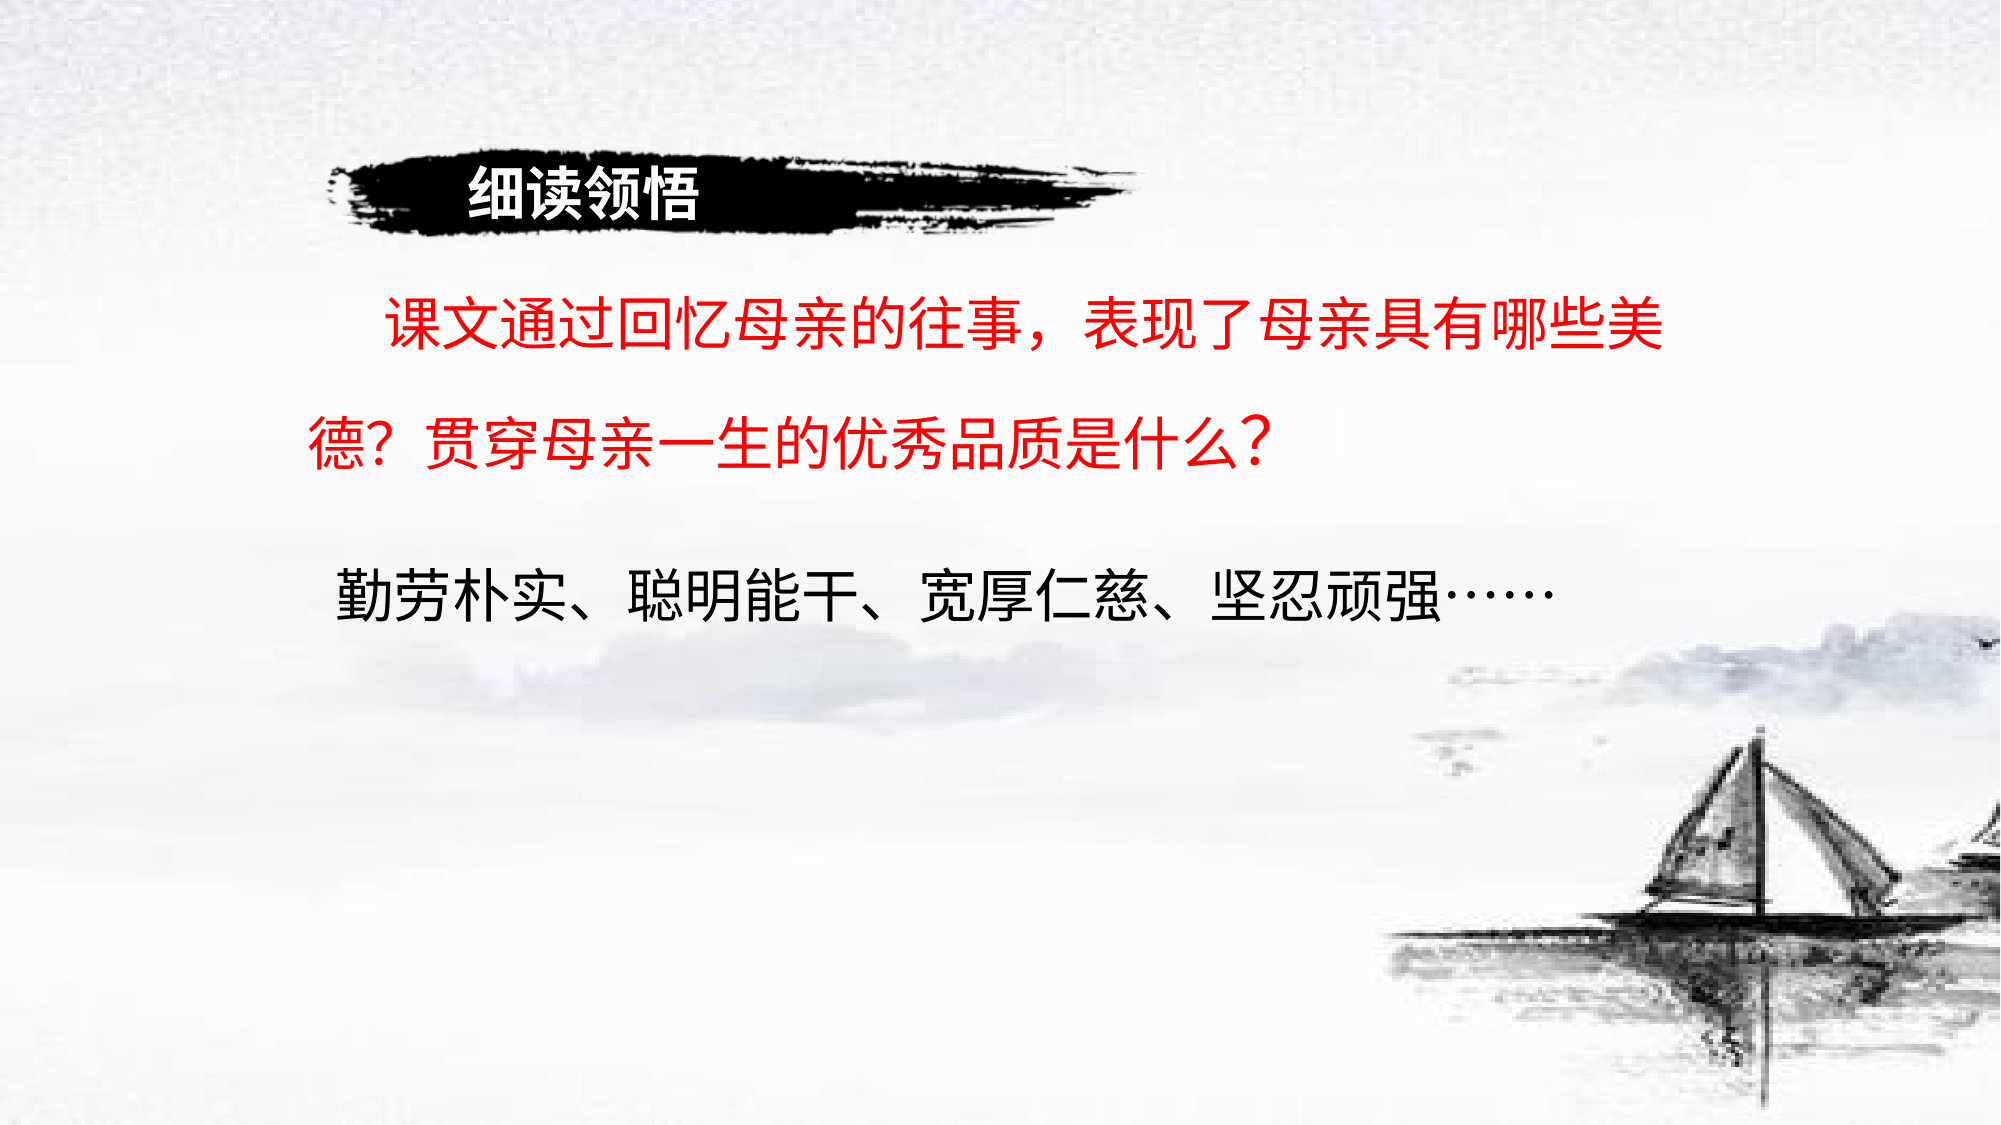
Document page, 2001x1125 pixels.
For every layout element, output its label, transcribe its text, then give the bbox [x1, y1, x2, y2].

text_box 课文通过回忆母亲的往事，表现了母亲具有哪些美德？贯穿母亲一生的优秀品质是什么？ [292, 231, 1711, 487]
text_box 勤劳朴实、聪明能干、宽厚仁慈、坚忍顽强…… [320, 552, 1739, 637]
picture [0, 0, 2001, 1125]
